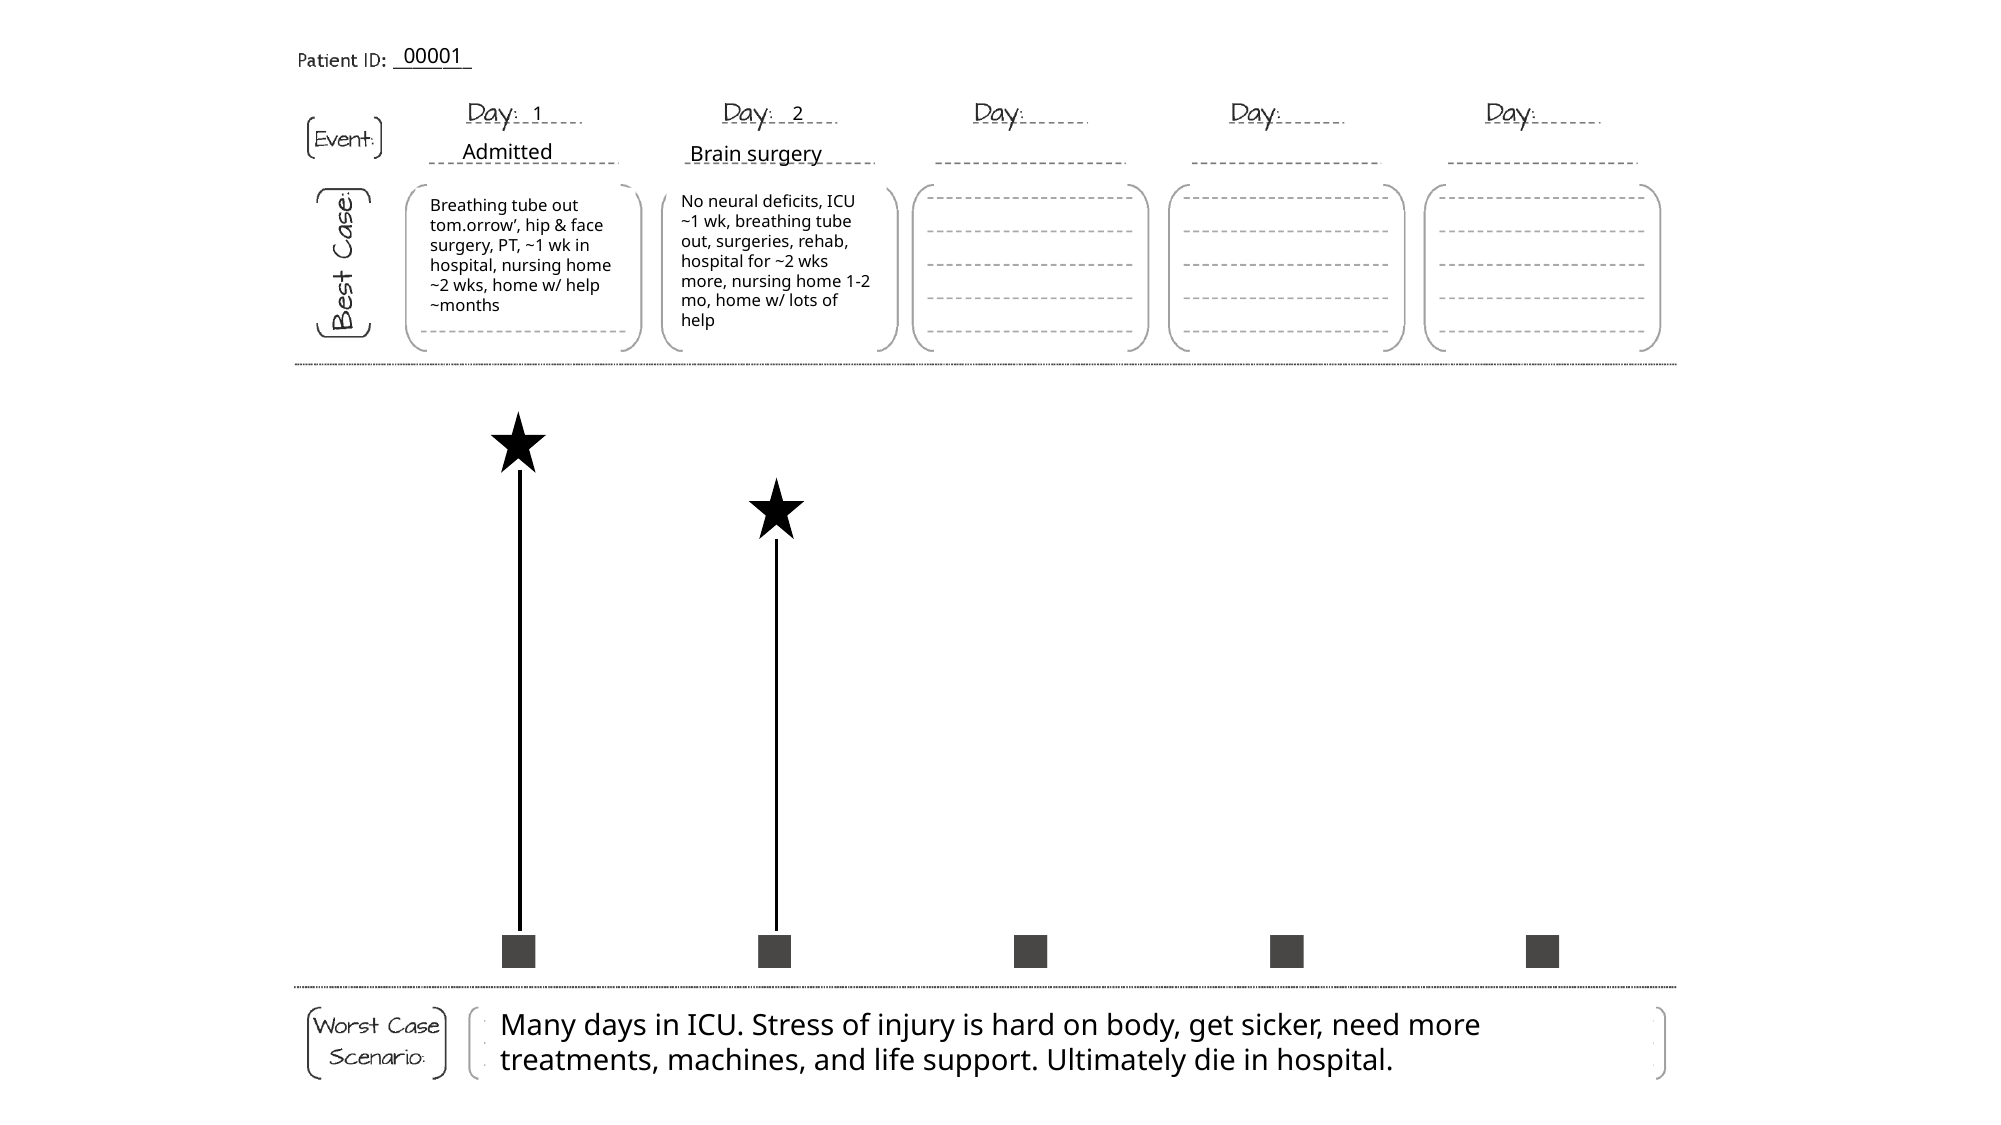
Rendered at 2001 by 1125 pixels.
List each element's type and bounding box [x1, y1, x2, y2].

text_box [294, 34, 1677, 1087]
